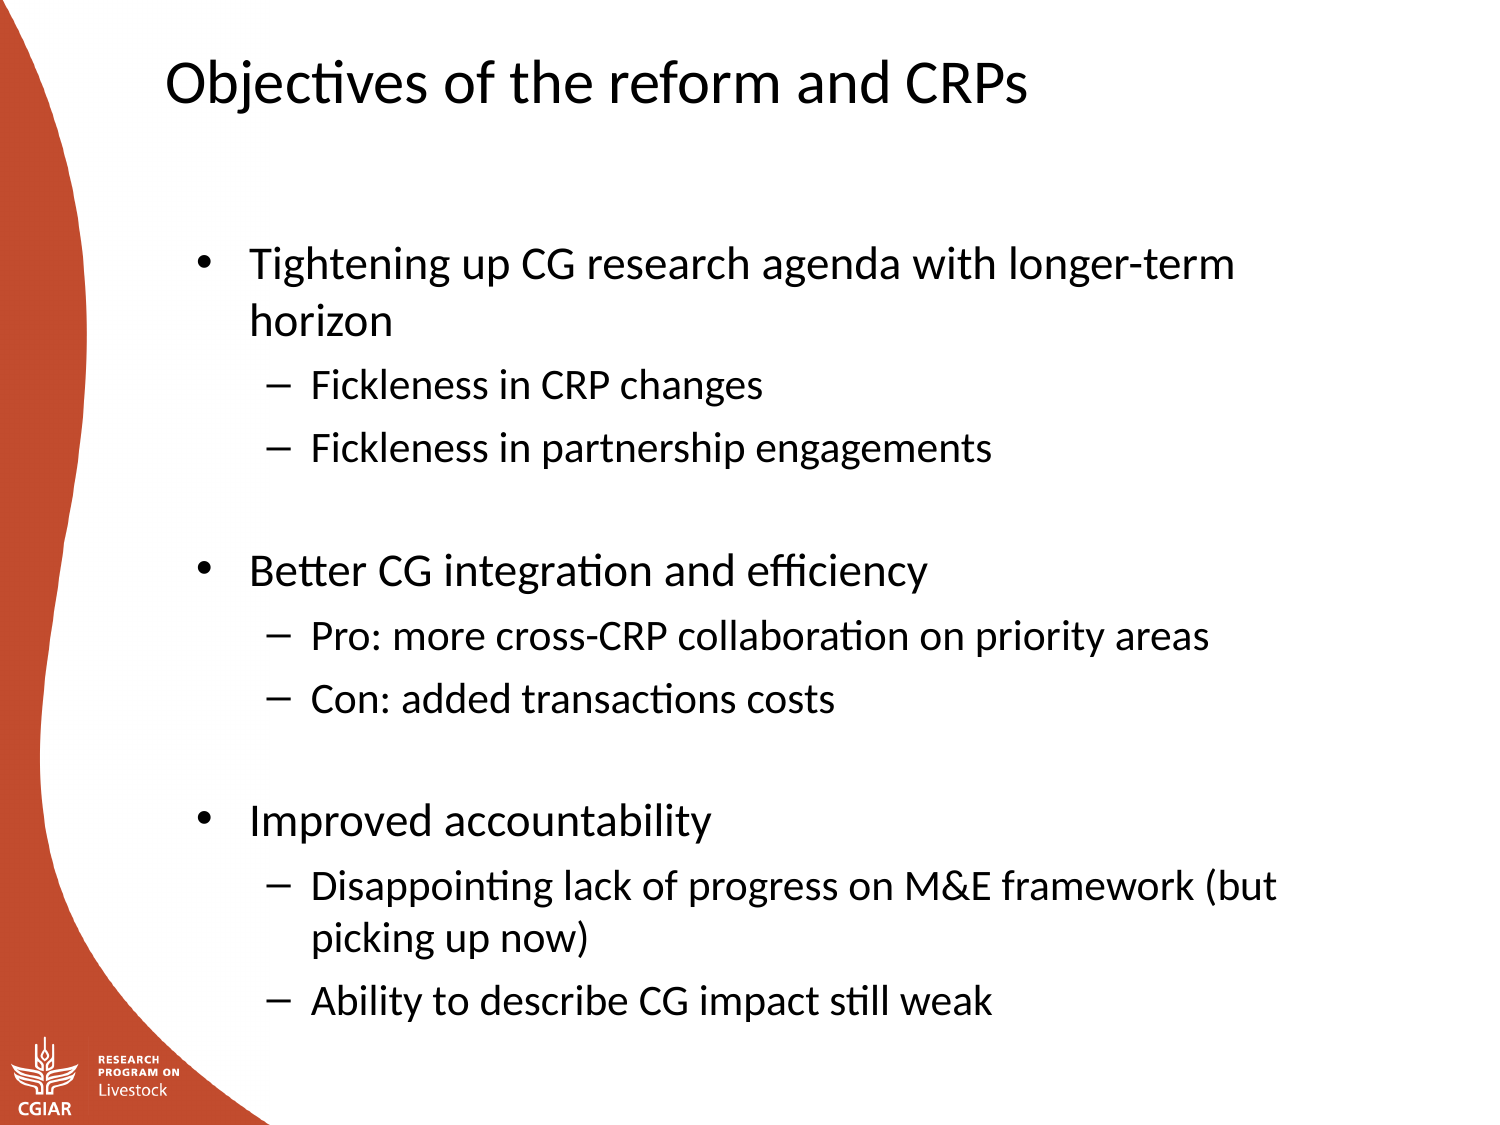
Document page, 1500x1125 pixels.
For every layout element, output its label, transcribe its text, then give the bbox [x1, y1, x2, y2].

list Objectives of the reform and CRPs [150, 34, 1438, 222]
list Tightening up CG research agenda with longer-term horizon Fickleness in CRP changes Fickleness in partnership engagements Better CG integration and efficiency Pro: more cross-CRP collaboration on priority areas Con: added transactions costs Improved accountability Disappointing lack of progress on M&E framework (but picking up now) Ability to describe CG impact still weak [181, 224, 1407, 1038]
picture [0, 0, 270, 1125]
